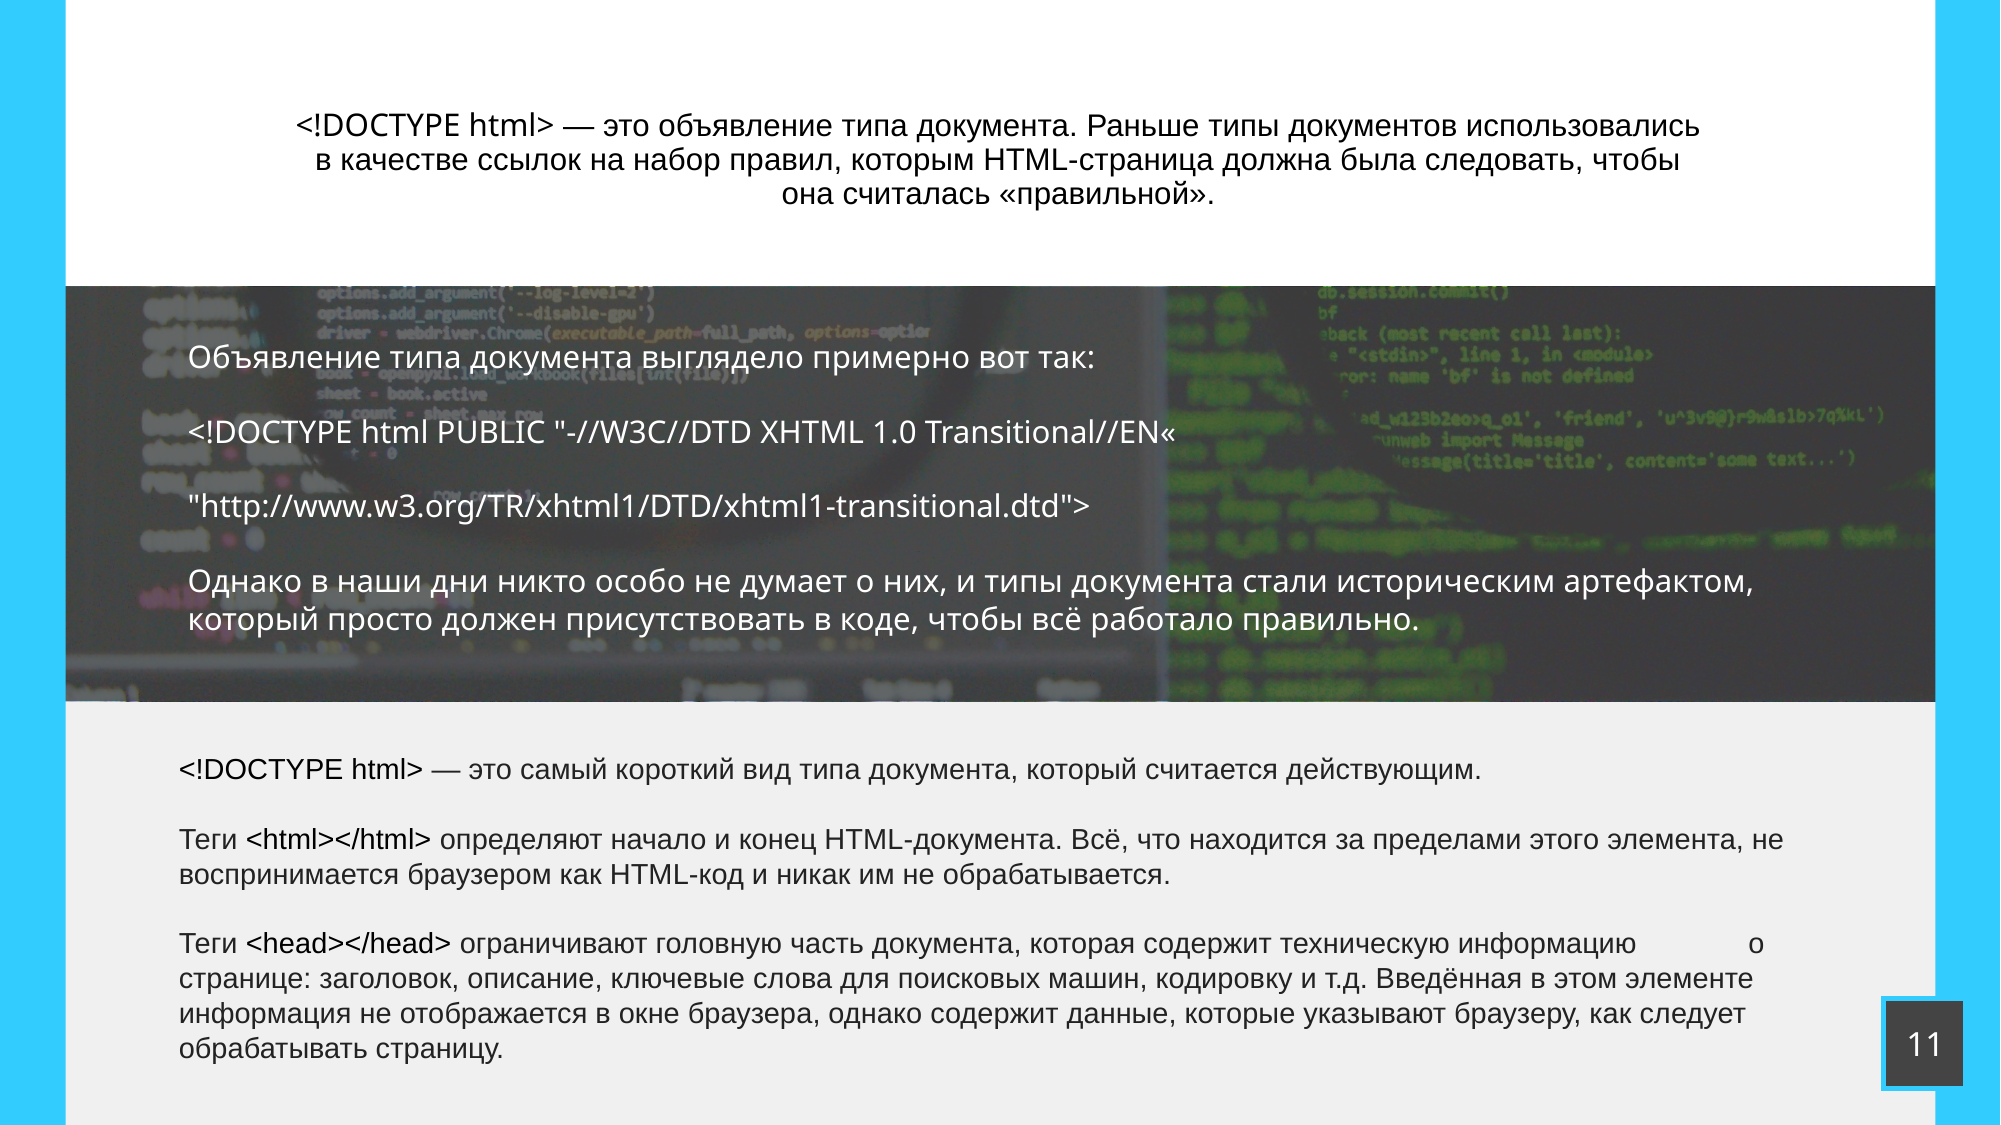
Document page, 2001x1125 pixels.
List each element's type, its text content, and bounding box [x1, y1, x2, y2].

text_box [1883, 1071, 1967, 1089]
text_box 11 [1883, 1015, 1968, 1071]
text_box [0, 0, 67, 286]
text_box [1934, 0, 2000, 1125]
text_box [0, 702, 67, 1125]
text_box <!DOCTYPE html> — это объявление типа документа. Раньше типы документов использовались в качестве ссылок на набор правил, которым HTML-страница должна была следовать, чтобы она считалась «правильной». [277, 51, 1721, 270]
text_box [1883, 998, 1967, 1015]
text_box <!DOCTYPE html> — это самый короткий вид типа документа, который считается действующим. Теги <html></html> определяют начало и конец HTML-документа. Всё, что находится за пределами этого элемента, не воспринимается браузером как HTML-код и никак им не обрабатывается. Теги <head></head> ограничивают головную часть документа, которая содержит техническую информацию о странице: заголовок, описание, ключевые слова для поисковых машин, кодировку и т.д. Введённая в этом элементе информация не отображается в окне браузера, однако содержит данные, которые указывают браузеру, как следует обрабатывать страницу. [163, 743, 1851, 1072]
text_box [67, 702, 1934, 1125]
picture [0, 286, 1997, 702]
